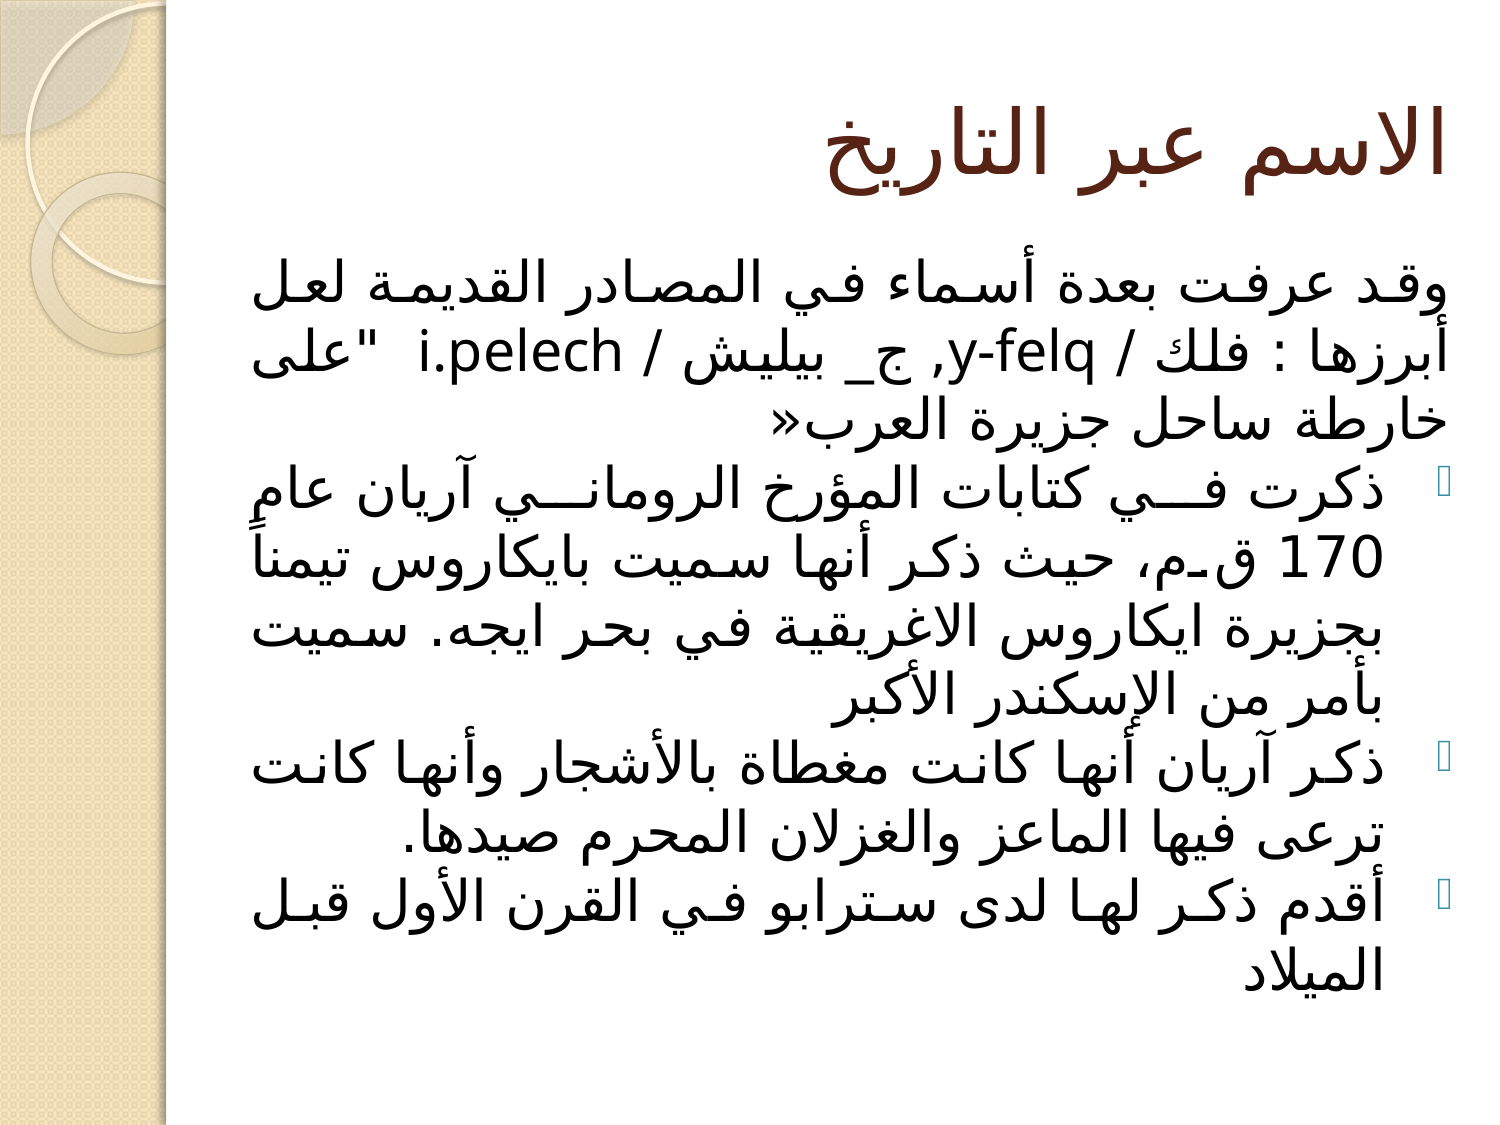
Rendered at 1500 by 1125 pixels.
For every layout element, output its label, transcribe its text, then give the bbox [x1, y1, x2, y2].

title الاسم عبر التاريخ [235, 45, 1466, 233]
list وقد عرفت بعدة أسماء في المصادر القديمة لعل أبرزها : فلك / y-felq, ج_ بيليش / i.pelech "على خارطة ساحل جزيرة العرب« ذكرت في كتابات المؤرخ الروماني آريان عام 170 ق.م، حيث ذكر أنها سميت بايكاروس تيمناً بجزيرة ايكاروس الاغريقية في بحر ايجه. سميت بأمر من الإسكندر الأكبر ذكر آريان أنها كانت مغطاة بالأشجار وأنها كانت ترعى فيها الماعز والغزلان المحرم صيدها. أقدم ذكر لها لدى سترابو في القرن الأول قبل الميلاد [235, 237, 1466, 1025]
